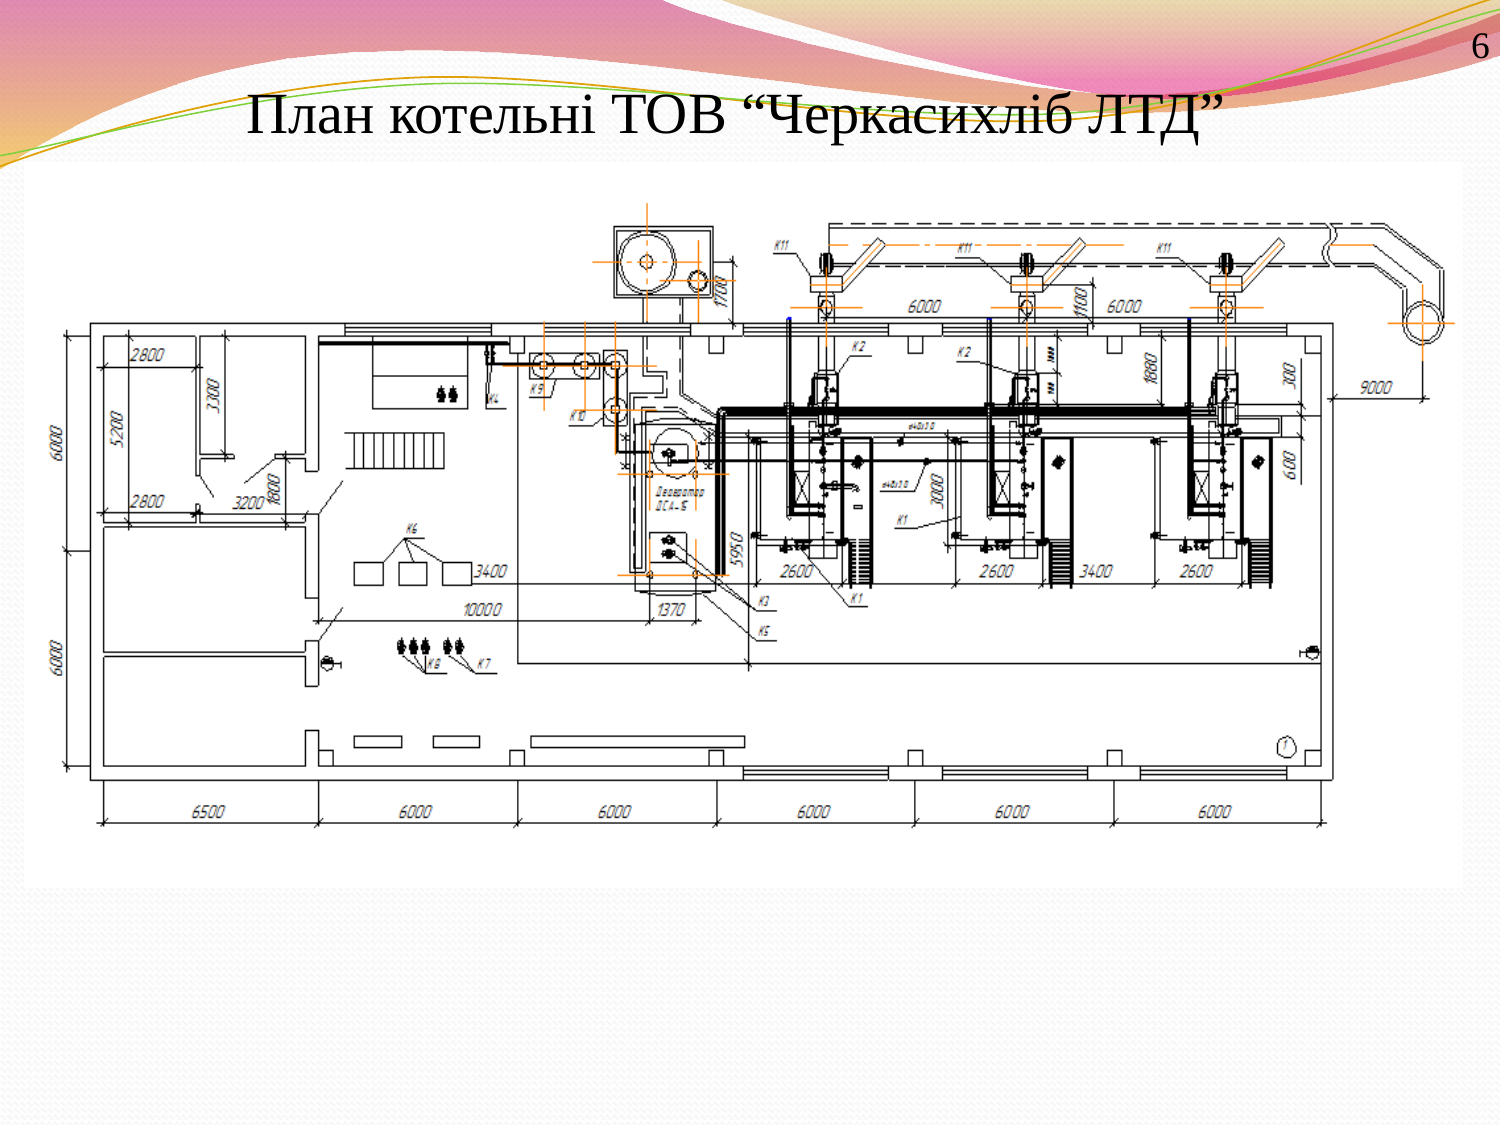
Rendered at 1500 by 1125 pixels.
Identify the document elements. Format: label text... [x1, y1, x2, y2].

picture [24, 162, 1463, 889]
text_box План котельні ТОВ “Черкасихліб ЛТД” [231, 67, 1256, 153]
slide_number 6 [1364, 5, 1490, 66]
